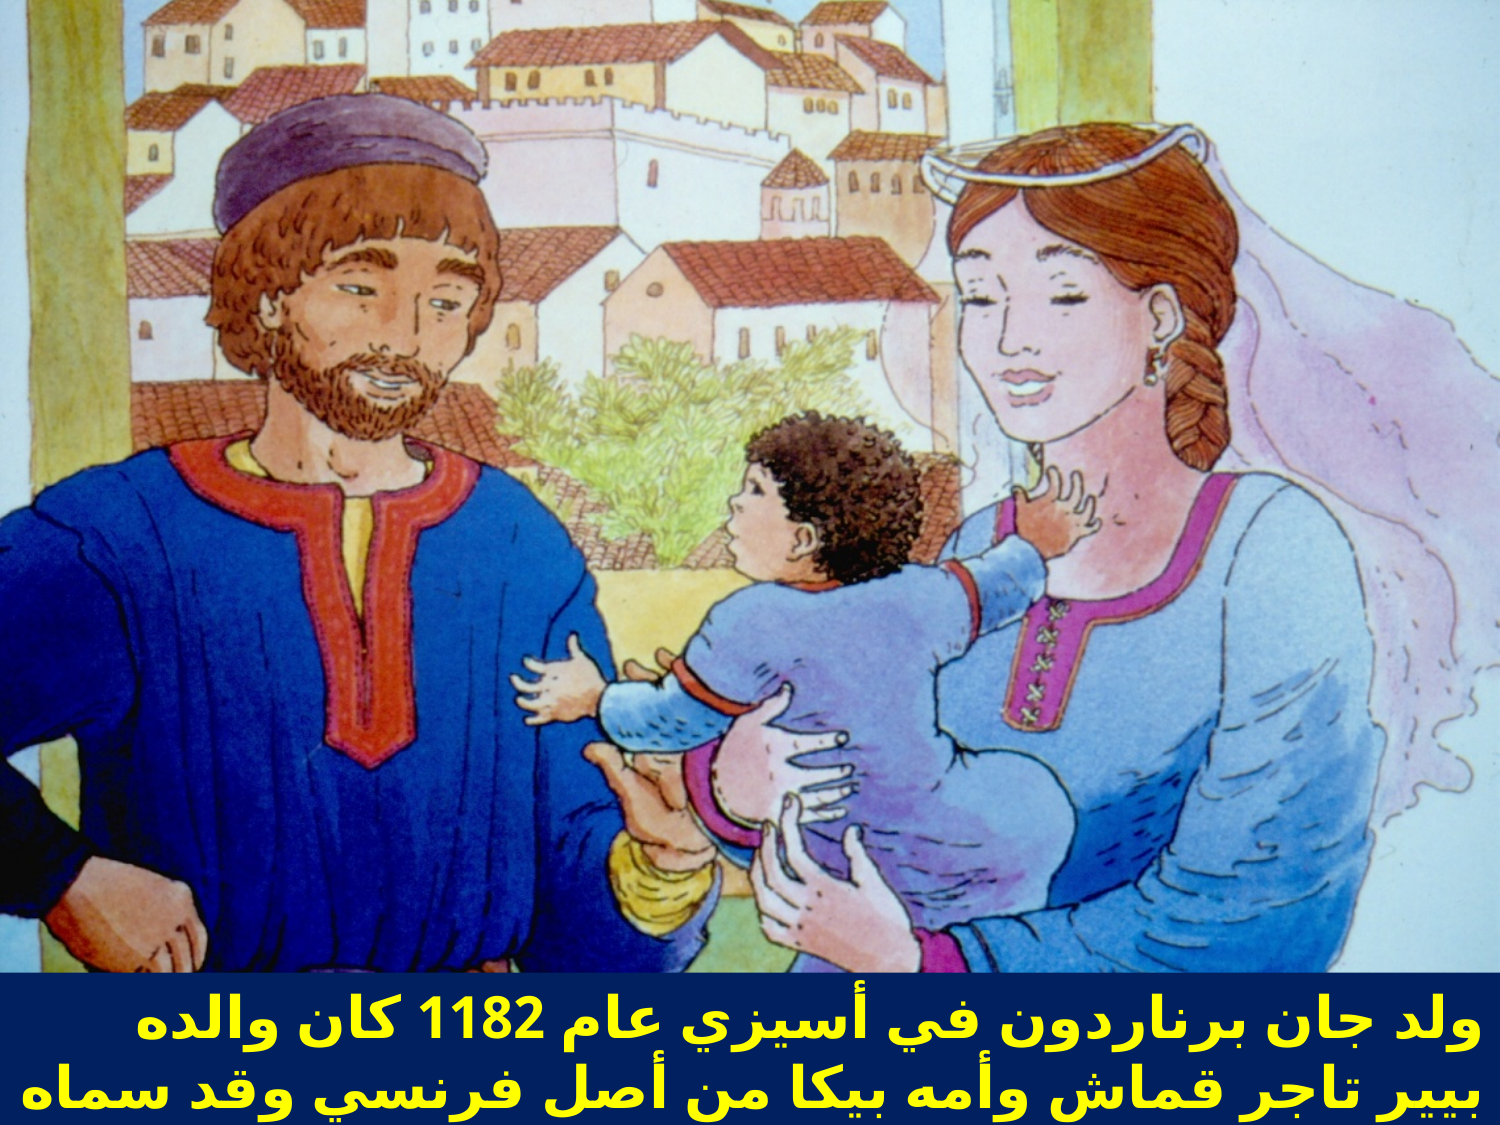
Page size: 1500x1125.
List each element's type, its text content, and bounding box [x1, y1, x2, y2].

picture [0, 0, 1500, 973]
text_box ولد جان برناردون في أسيزي عام 1182 كان والده بيير تاجر قماش وأمه بيكا من أصل فرنسي وقد سماه والده فرنسيس كذكرى لفرنسا التي كانا يحبانها [0, 979, 1500, 1125]
